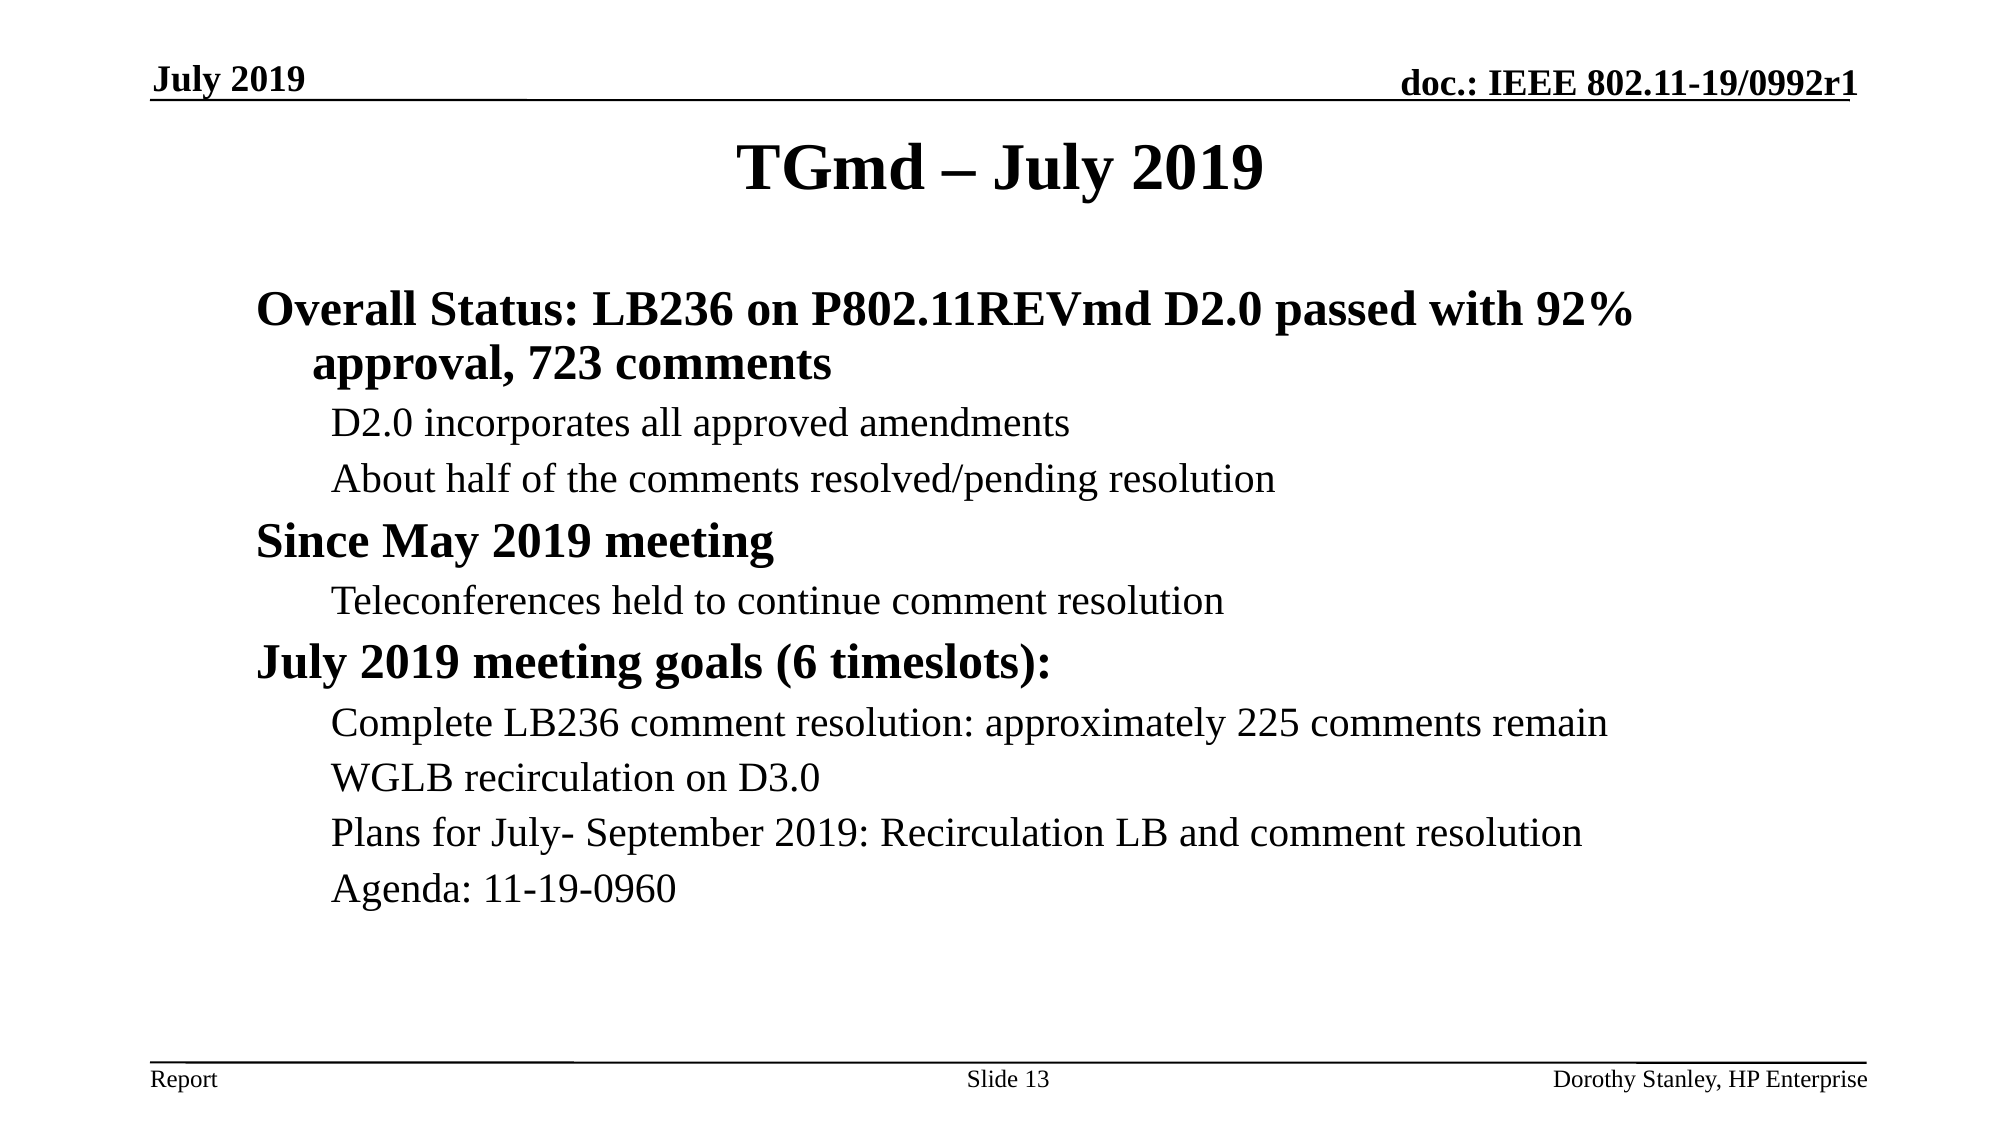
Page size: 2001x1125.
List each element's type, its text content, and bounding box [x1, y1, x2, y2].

footer Dorothy Stanley, HP Enterprise [1171, 1061, 1869, 1093]
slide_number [152, 54, 563, 74]
slide_number Slide 13 [950, 1061, 1067, 1123]
list Overall Status: LB236 on P802.11REVmd D2.0 passed with 92% approval, 723 comments D2.0 incorporates all approved amendments About half of the comments resolved/pending resolution Since May 2019 meeting Teleconferences held to continue comment resolution July 2019 meeting goals (6 timeslots): Complete LB236 comment resolution: approximately 225 comments remain WGLB recirculation on D3.0 Plans for July- September 2019: Recirculation LB and comment resolution Agenda: 11-19-0960 [240, 274, 1738, 1026]
title TGmd – July 2019 [152, 74, 1851, 251]
